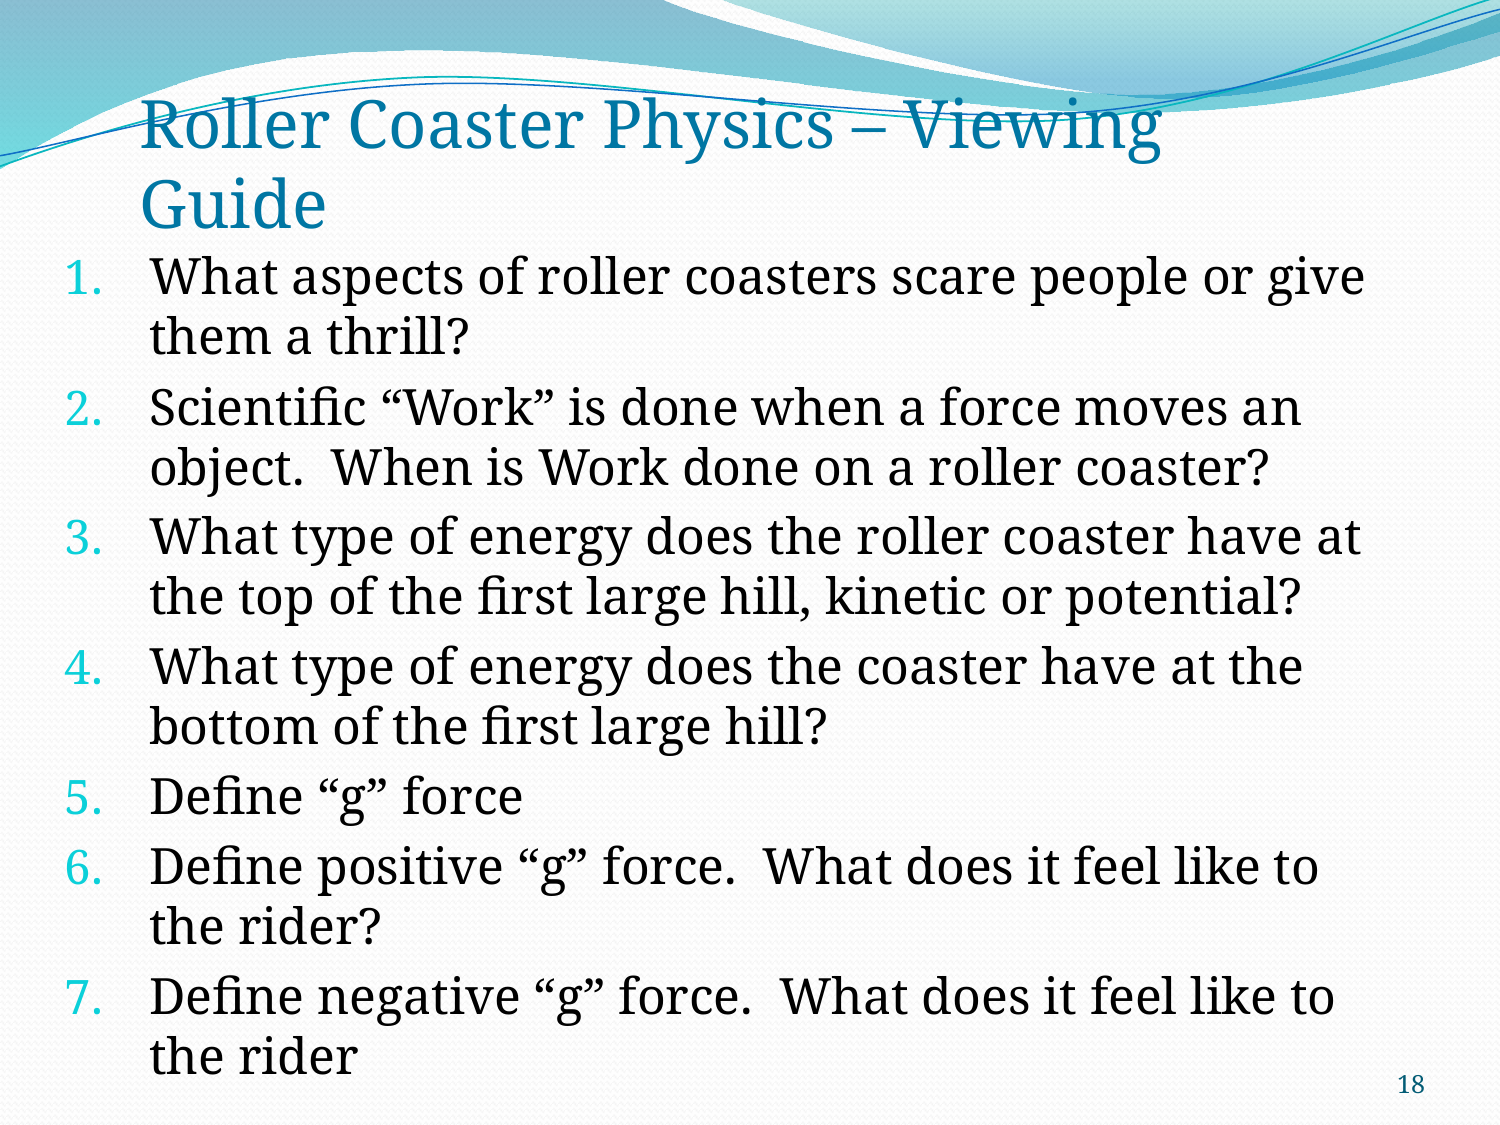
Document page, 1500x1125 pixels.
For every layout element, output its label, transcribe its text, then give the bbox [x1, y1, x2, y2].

list What aspects of roller coasters scare people or give them a thrill? Scientific “Work” is done when a force moves an object. When is Work done on a roller coaster? What type of energy does the roller coaster have at the top of the first large hill, kinetic or potential? What type of energy does the coaster have at the bottom of the first large hill? Define “g” force Define positive “g” force. What does it feel like to the rider? Define negative “g” force. What does it feel like to the rider [50, 237, 1400, 1000]
slide_number 18 [1299, 1042, 1425, 1103]
text_box Roller Coaster Physics – Viewing Guide [124, 74, 1325, 250]
